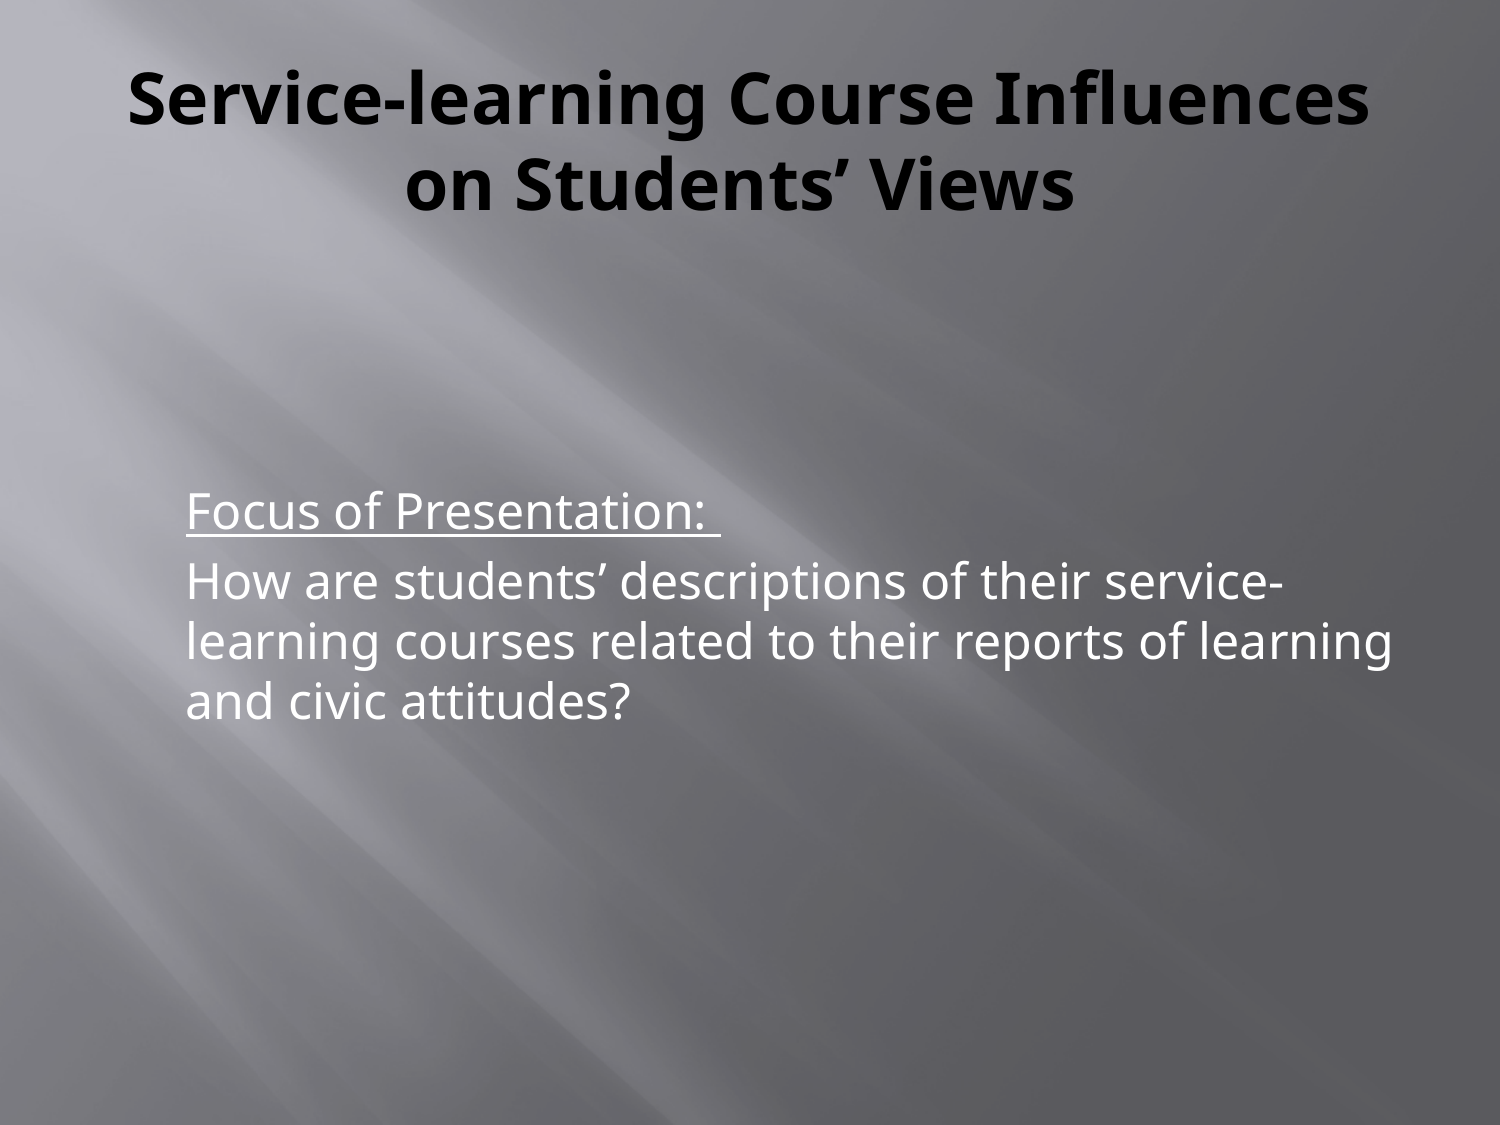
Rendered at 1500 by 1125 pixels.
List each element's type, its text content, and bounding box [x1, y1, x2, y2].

title Service-learning Course Influences on Students’ Views [75, 45, 1425, 233]
list Focus of Presentation: How are students’ descriptions of their service-learning courses related to their reports of learning and civic attitudes? [75, 262, 1425, 1035]
